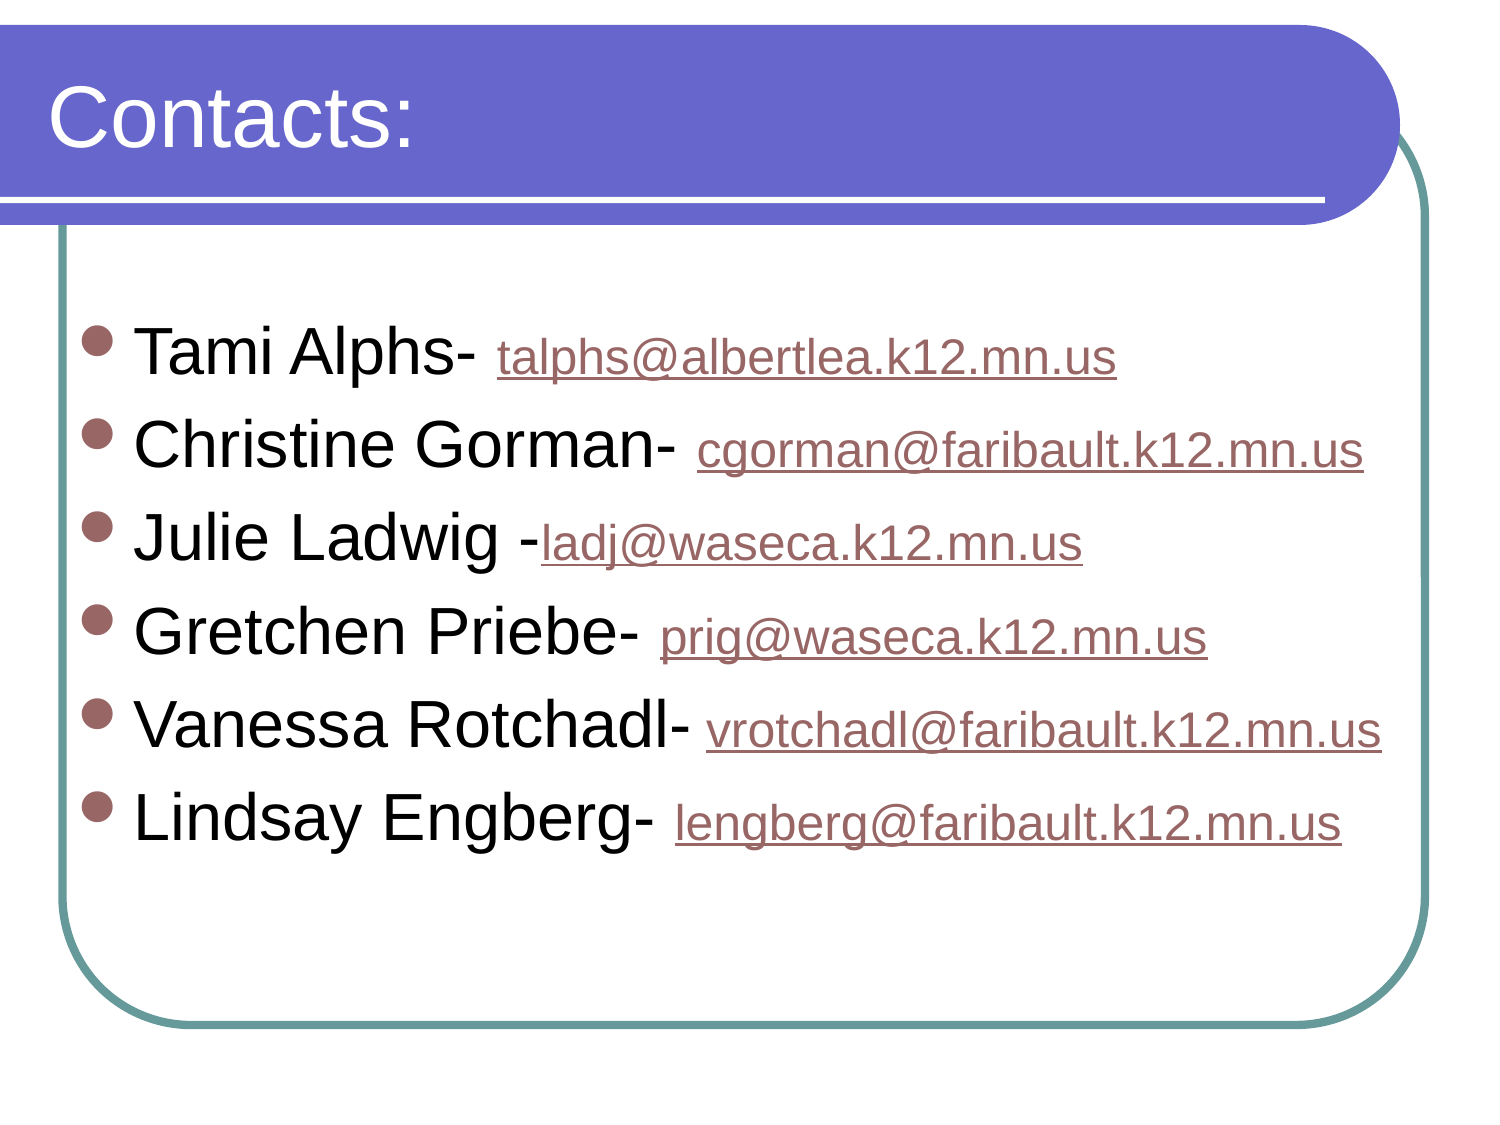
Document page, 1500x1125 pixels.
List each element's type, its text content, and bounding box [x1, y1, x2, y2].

title Contacts: [31, 37, 1348, 188]
list Tami Alphs- talphs@albertlea.k12.mn.us Christine Gorman- cgorman@faribault.k12.mn.us Julie Ladwig -ladj@waseca.k12.mn.us Gretchen Priebe- prig@waseca.k12.mn.us Vanessa Rotchadl- vrotchadl@faribault.k12.mn.us Lindsay Engberg- lengberg@faribault.k12.mn.us [62, 299, 1438, 988]
